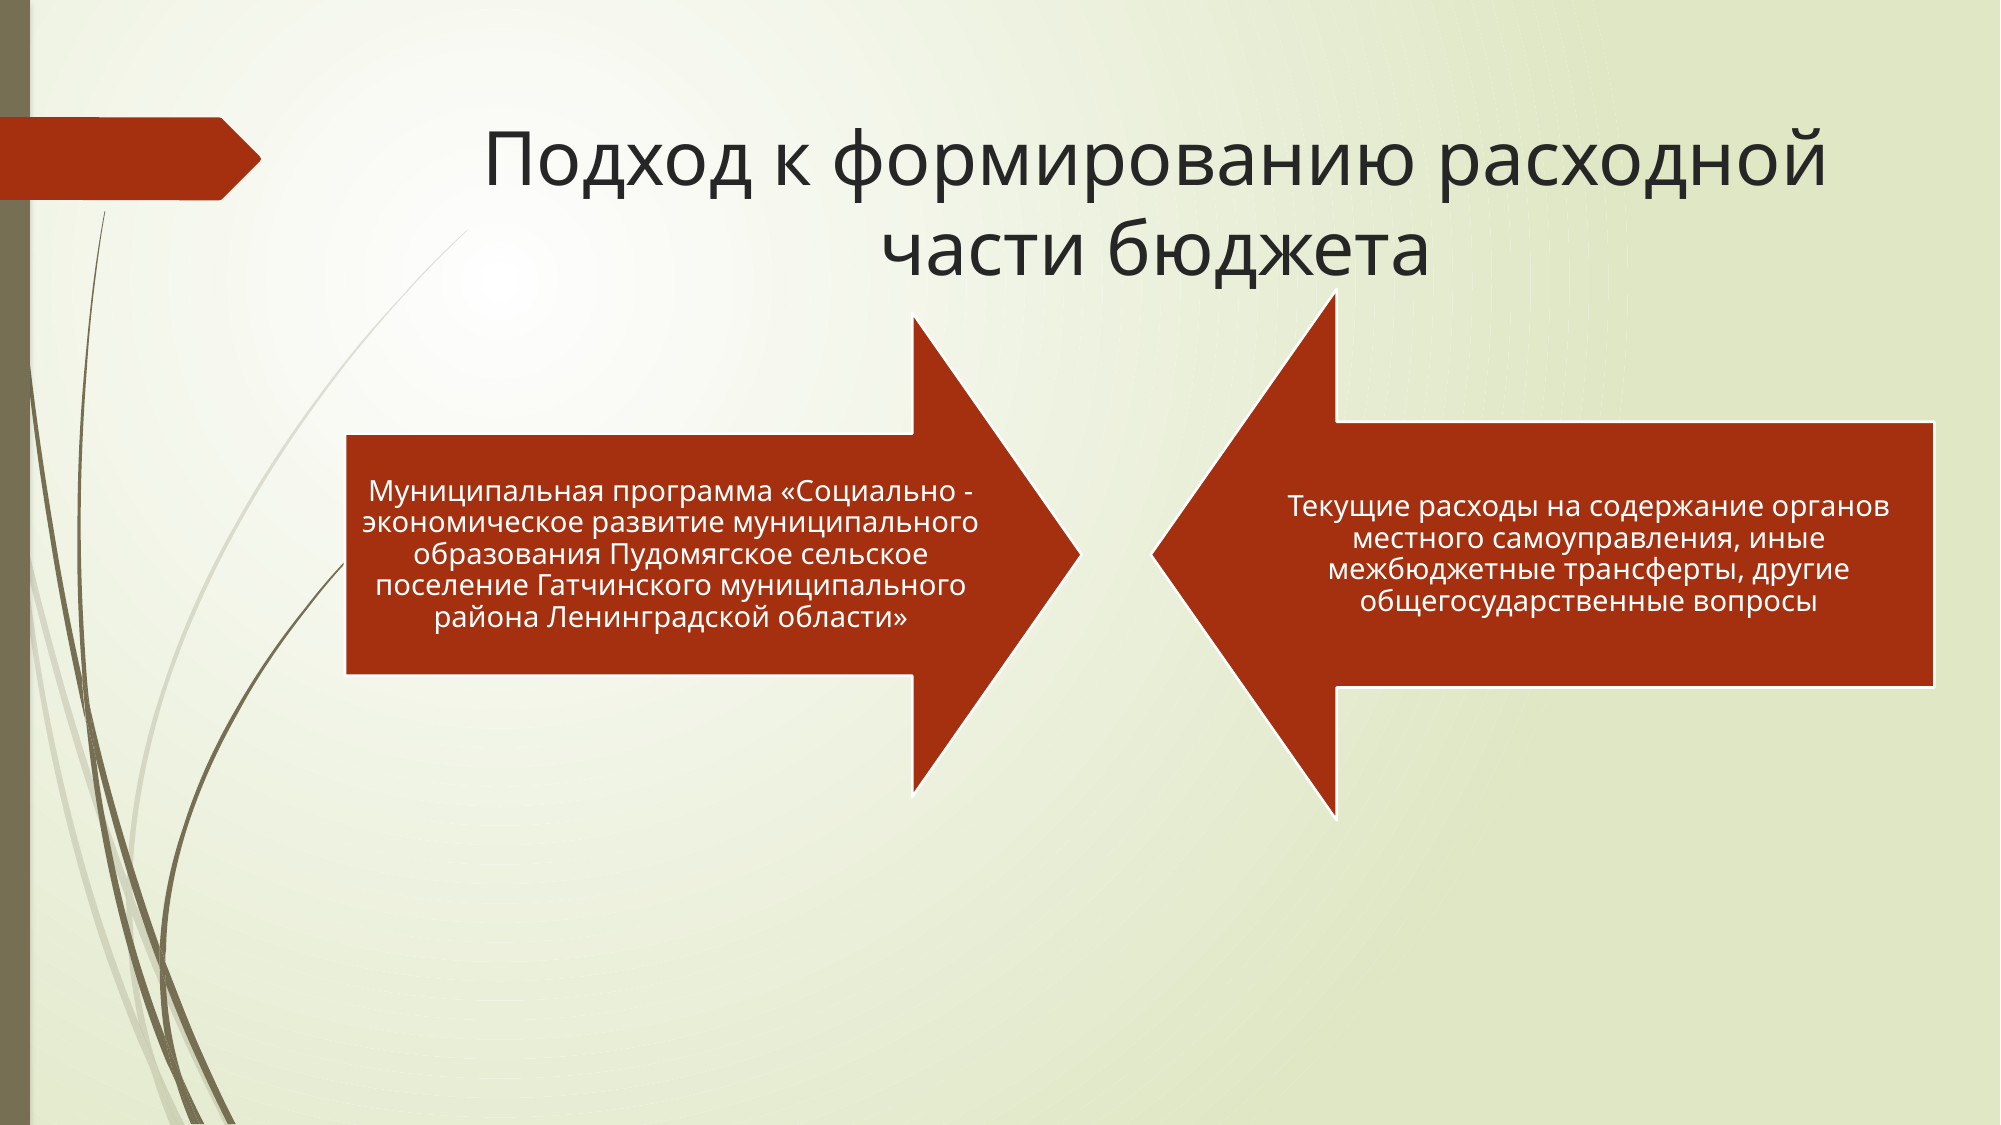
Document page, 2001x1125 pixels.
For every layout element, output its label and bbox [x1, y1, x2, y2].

text_box [333, 102, 1947, 1008]
